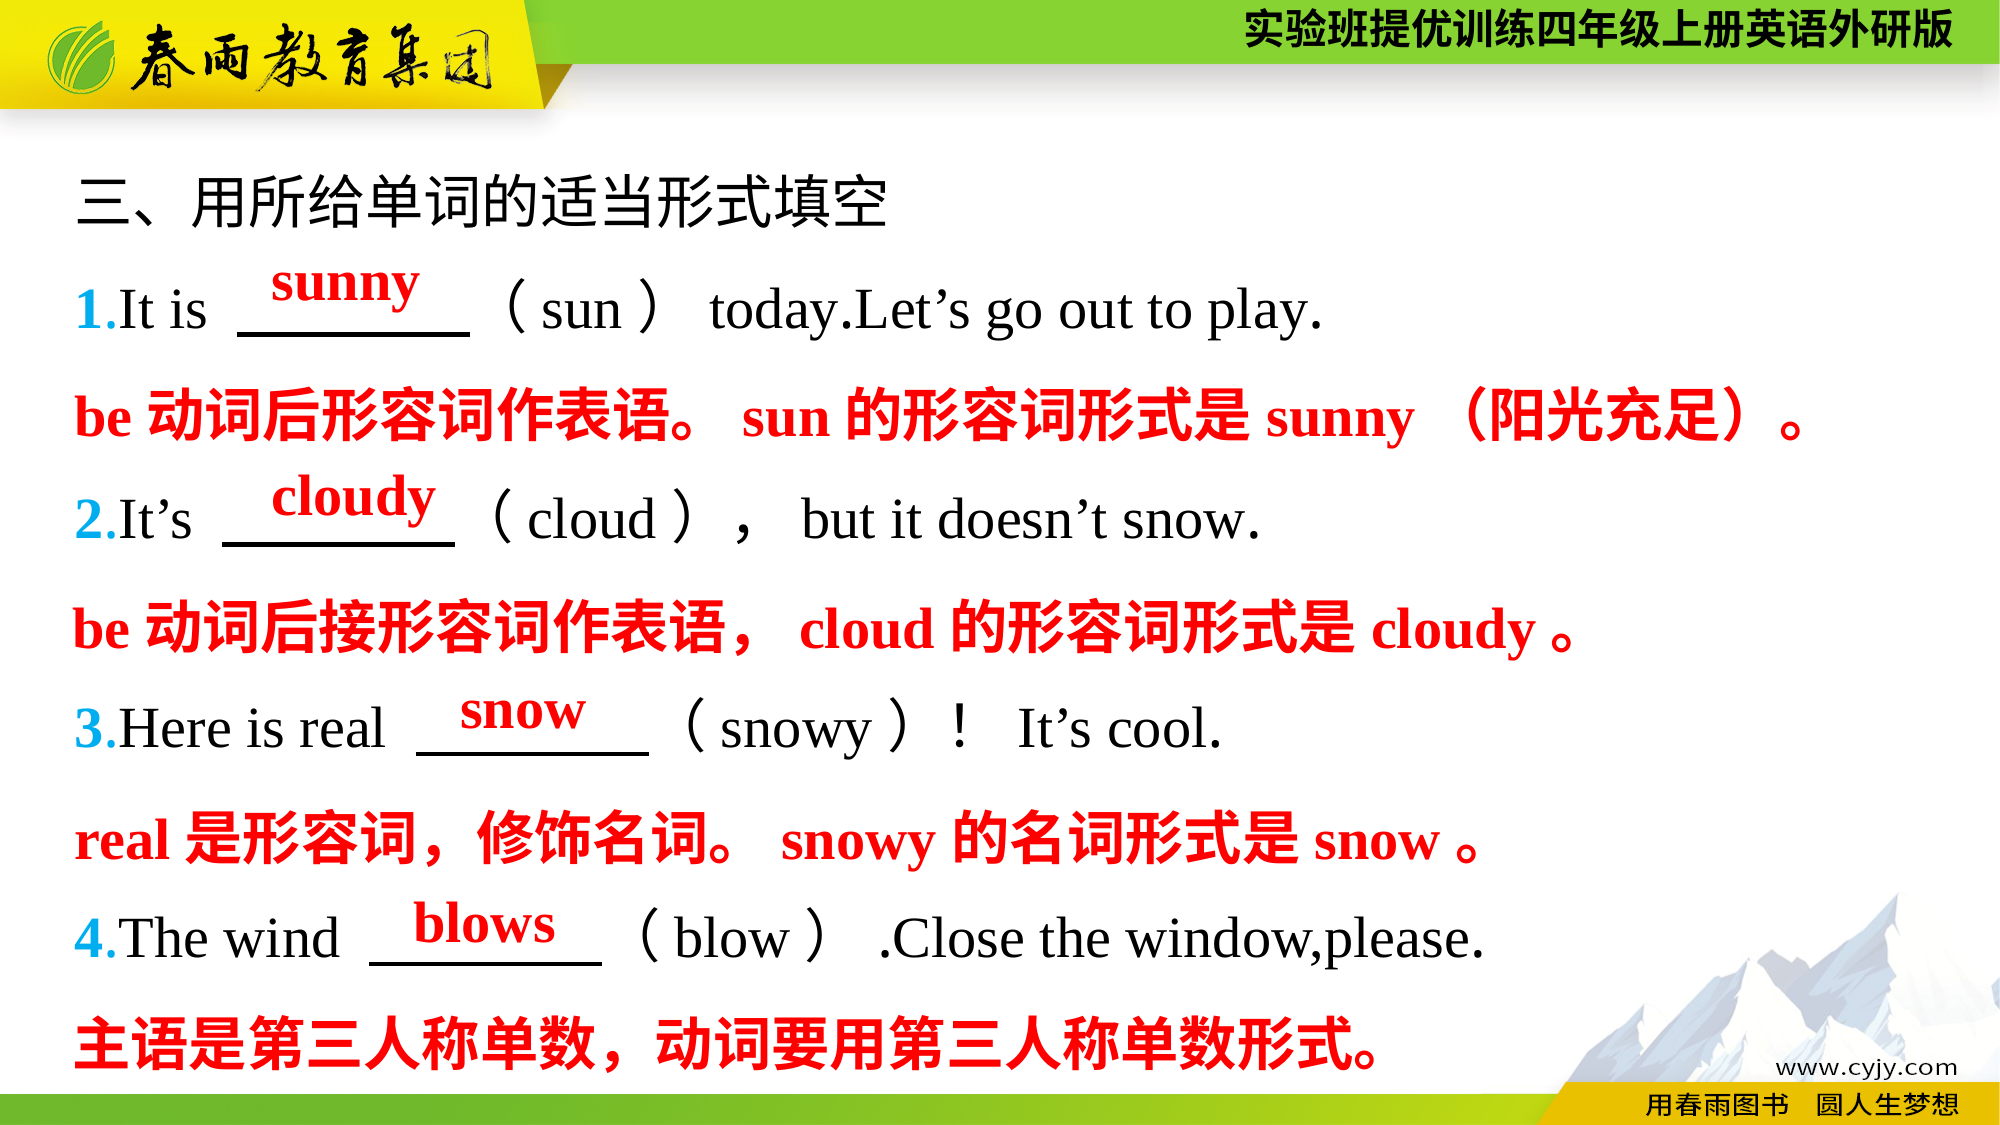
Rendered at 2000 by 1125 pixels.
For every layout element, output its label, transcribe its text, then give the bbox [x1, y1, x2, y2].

text_box snow [445, 668, 602, 748]
list 三、用所给单词的适当形式填空 1.It is （sun）today.Let’s go out to play. 2.It’s （cloud），but it doesn’t snow. 3.Here is real （snowy）！It’s cool. 4.The wind （blow）.Close the window,please. [59, 456, 1944, 758]
text_box sunny [256, 234, 436, 320]
text_box be动词后形容词作表语。sun的形容词形式是sunny（阳光充足）。 [59, 335, 1944, 456]
text_box 主语是第三人称单数，动词要用第三人称单数形式。 [57, 964, 1942, 1085]
text_box cloudy [256, 456, 452, 535]
list 三、用所给单词的适当形式填空 1.It is （sun）today.Let’s go out to play. 2.It’s （cloud），but it doesn’t snow. 3.Here is real （snowy）！It’s cool. 4.The wind （blow）.Close the window,please. [59, 879, 1944, 986]
picture [0, 0, 2000, 1125]
list 三、用所给单词的适当形式填空 1.It is （sun）today.Let’s go out to play. 2.It’s （cloud），but it doesn’t snow. 3.Here is real （snowy）！It’s cool. 4.The wind （blow）.Close the window,please. [59, 122, 1944, 335]
text_box blows [398, 879, 571, 962]
text_box be动词后接形容词作表语，cloud的形容词形式是cloudy。 [57, 547, 1942, 668]
text_box real是形容词，修饰名词。snowy的名词形式是snow。 [59, 758, 1944, 879]
